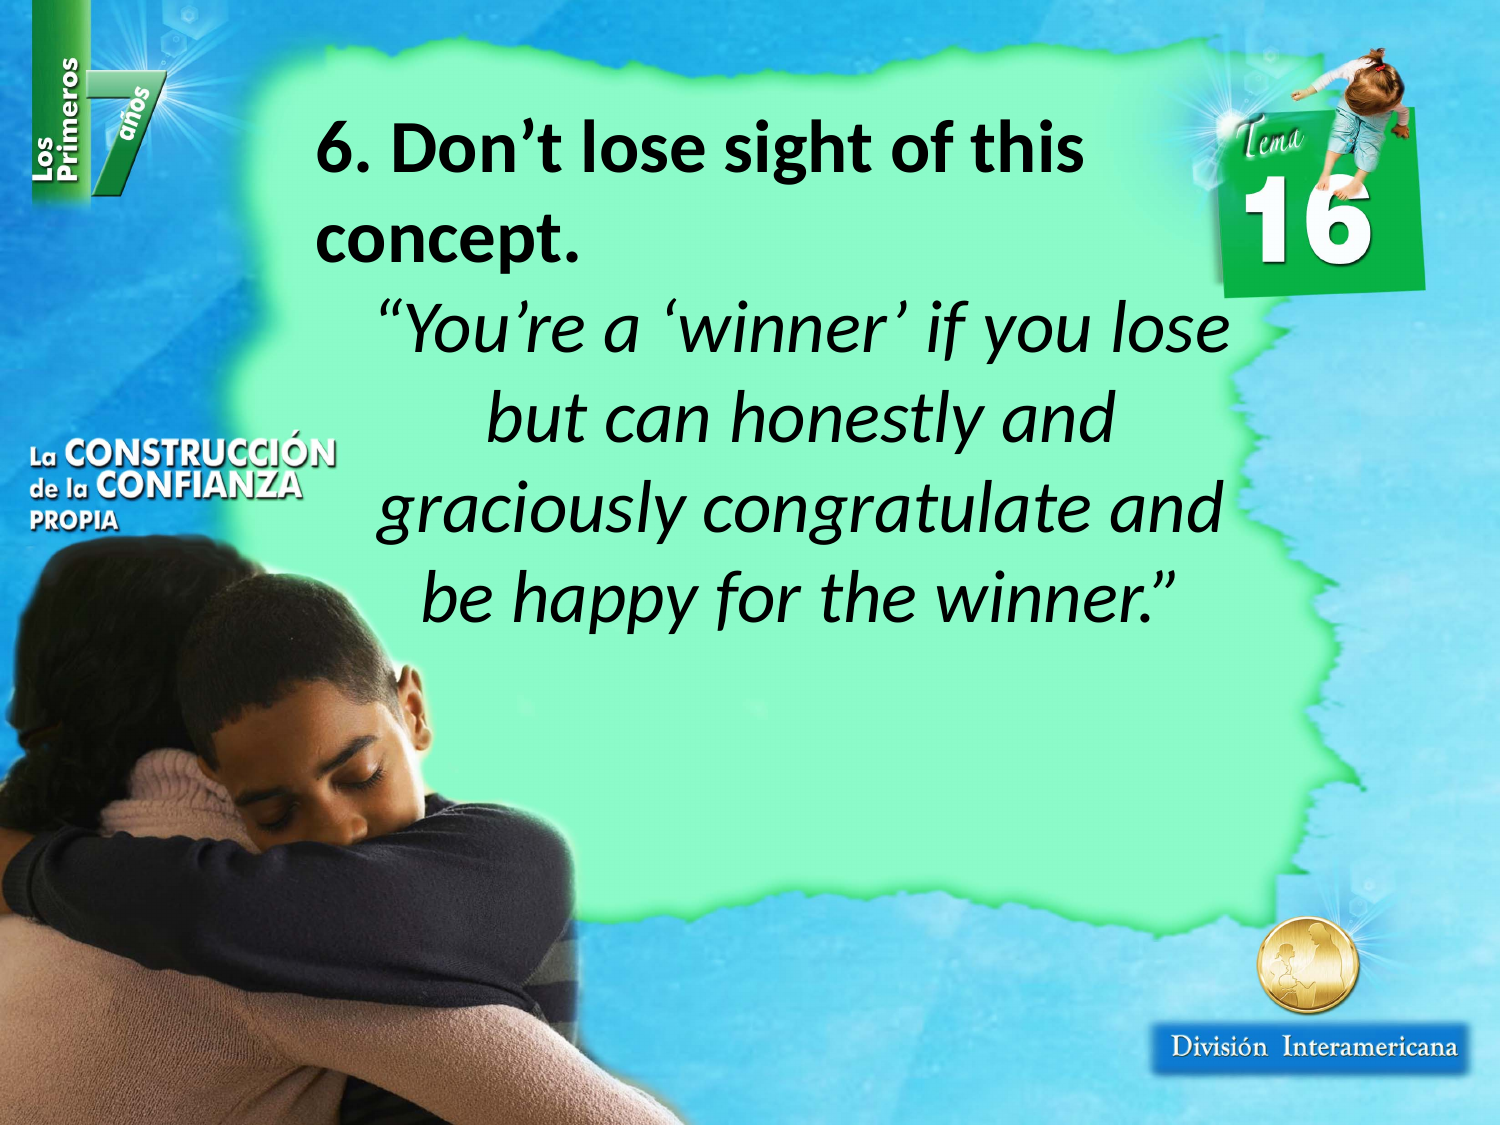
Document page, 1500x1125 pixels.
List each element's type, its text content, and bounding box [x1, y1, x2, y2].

picture [0, 0, 1500, 1125]
text_box 6. Don’t lose sight of this concept. “You’re a ‘winner’ if you lose but can honestly and graciously congratulate and be happy for the winner.” [301, 89, 1258, 645]
